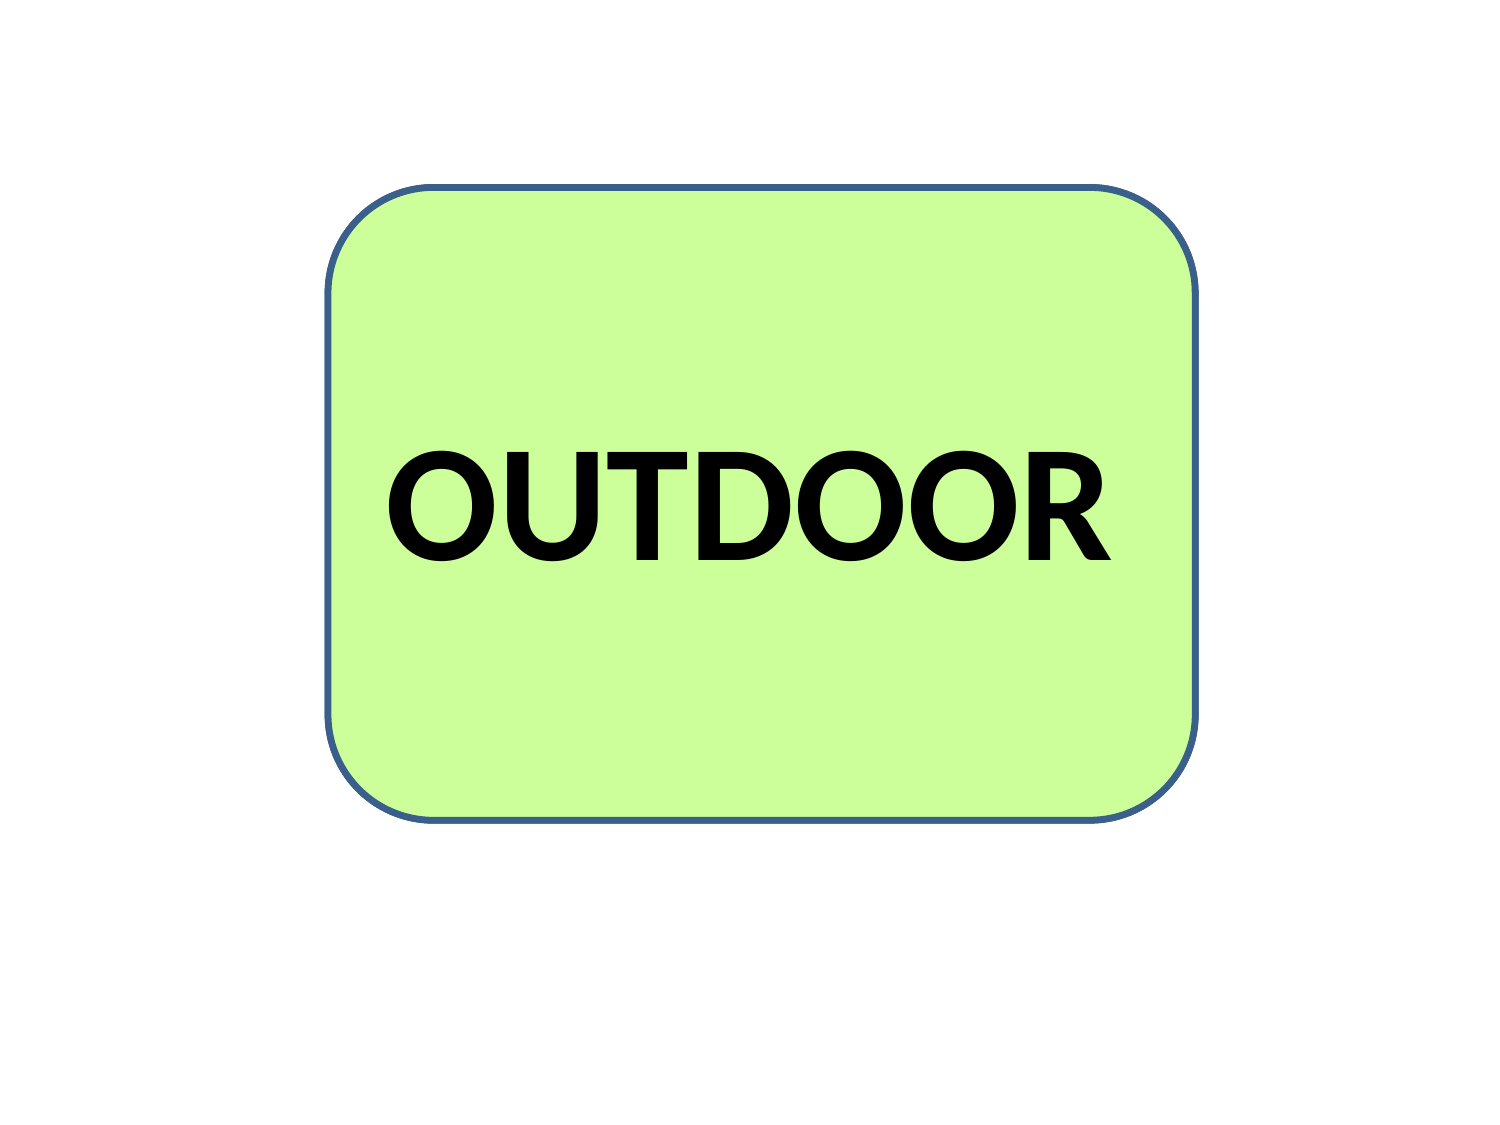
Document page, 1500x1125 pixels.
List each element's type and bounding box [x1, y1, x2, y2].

text_box [327, 187, 1196, 821]
